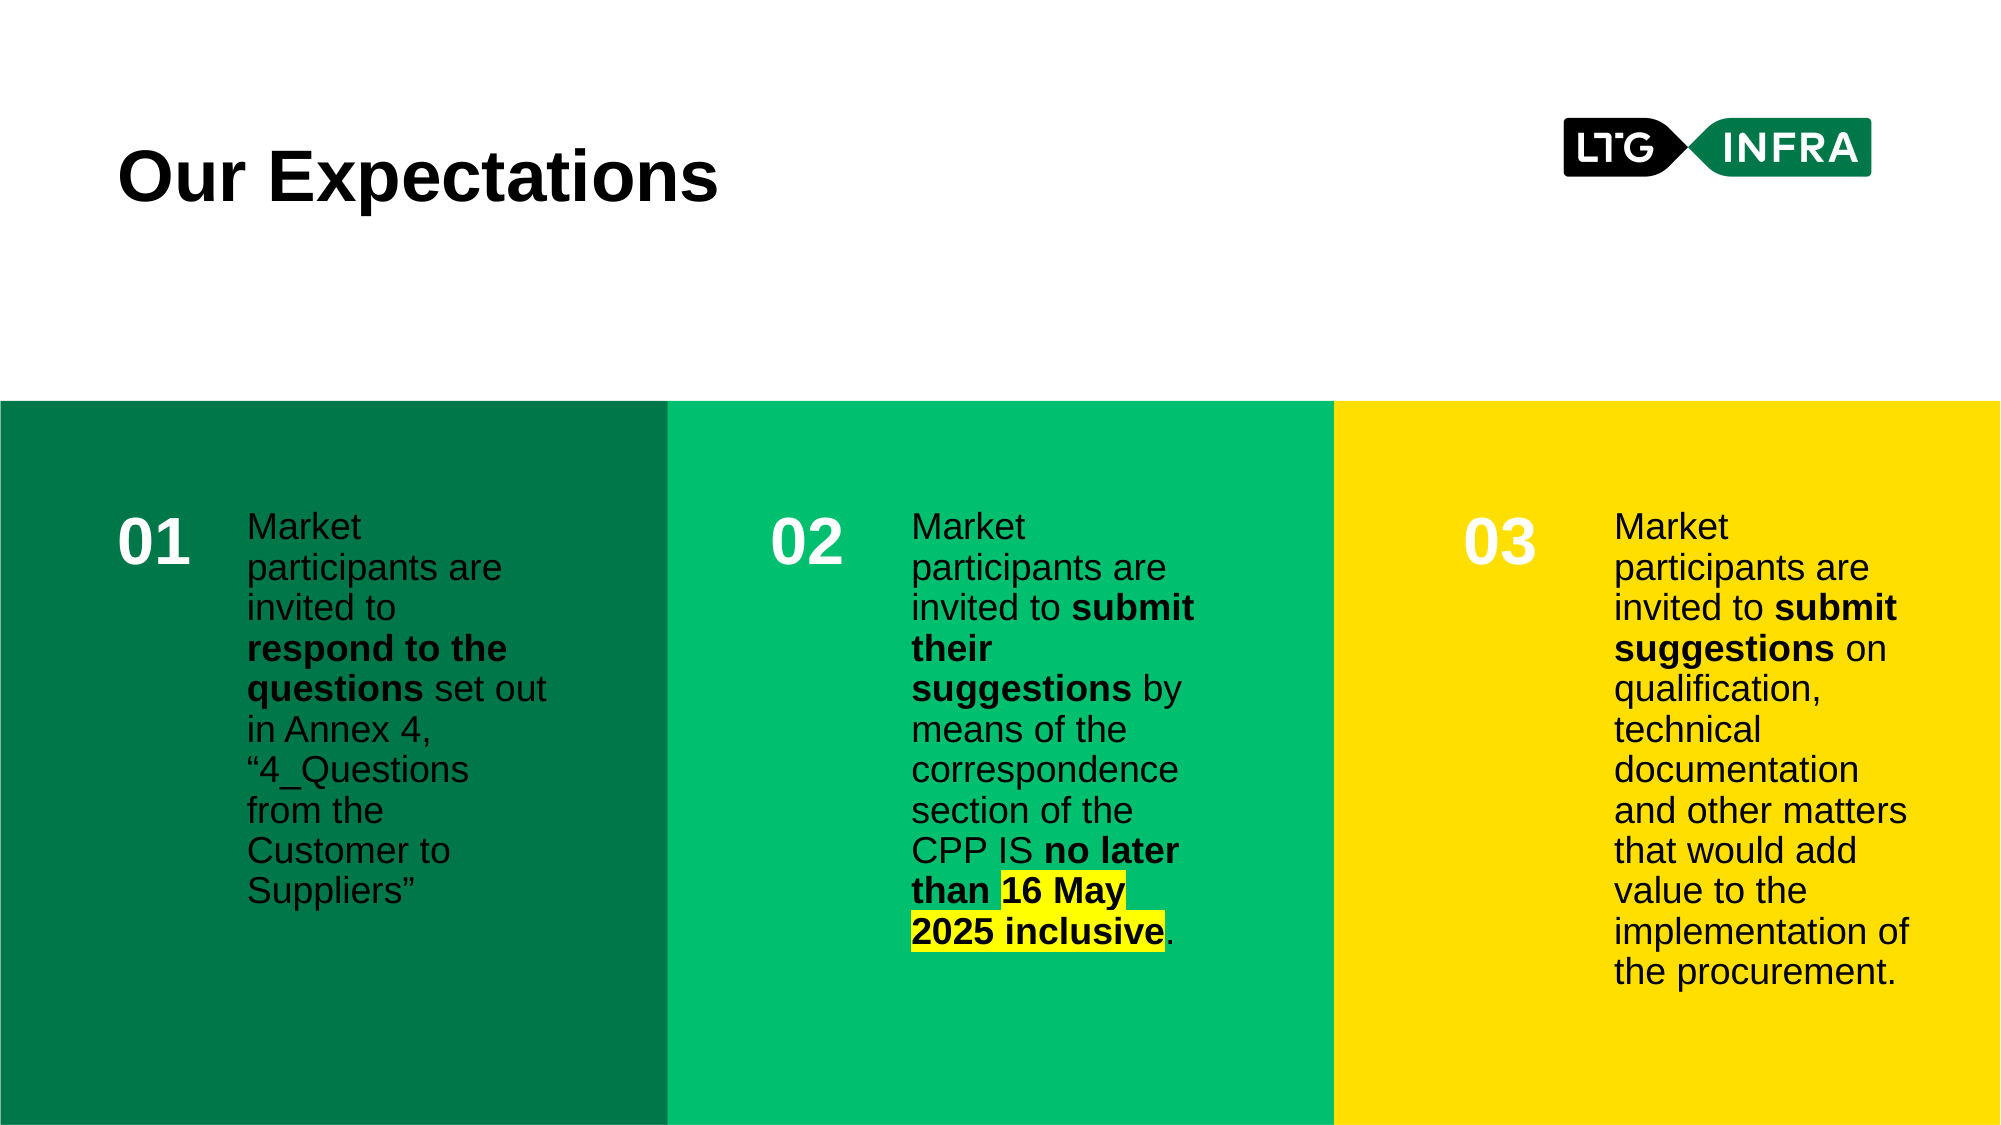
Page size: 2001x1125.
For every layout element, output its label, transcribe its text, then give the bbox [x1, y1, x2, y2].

picture [0, 0, 2001, 1125]
list 02 [755, 500, 887, 586]
list Market participants are invited to submit suggestions on qualification, technical documentation and other matters that would add value to the implementation of the procurement. [1599, 500, 1932, 994]
list 01 [102, 500, 220, 586]
list 03 [1449, 500, 1591, 586]
list Our Expectations [102, 130, 952, 264]
list Market participants are invited to submit their suggestions by means of the correspondence section of the CPP IS no later than 16 May 2025 inclusive. [896, 500, 1230, 994]
list Market participants are invited to respond to the questions set out in Annex 4, “4_Questions from the Customer to Suppliers” [231, 500, 565, 994]
